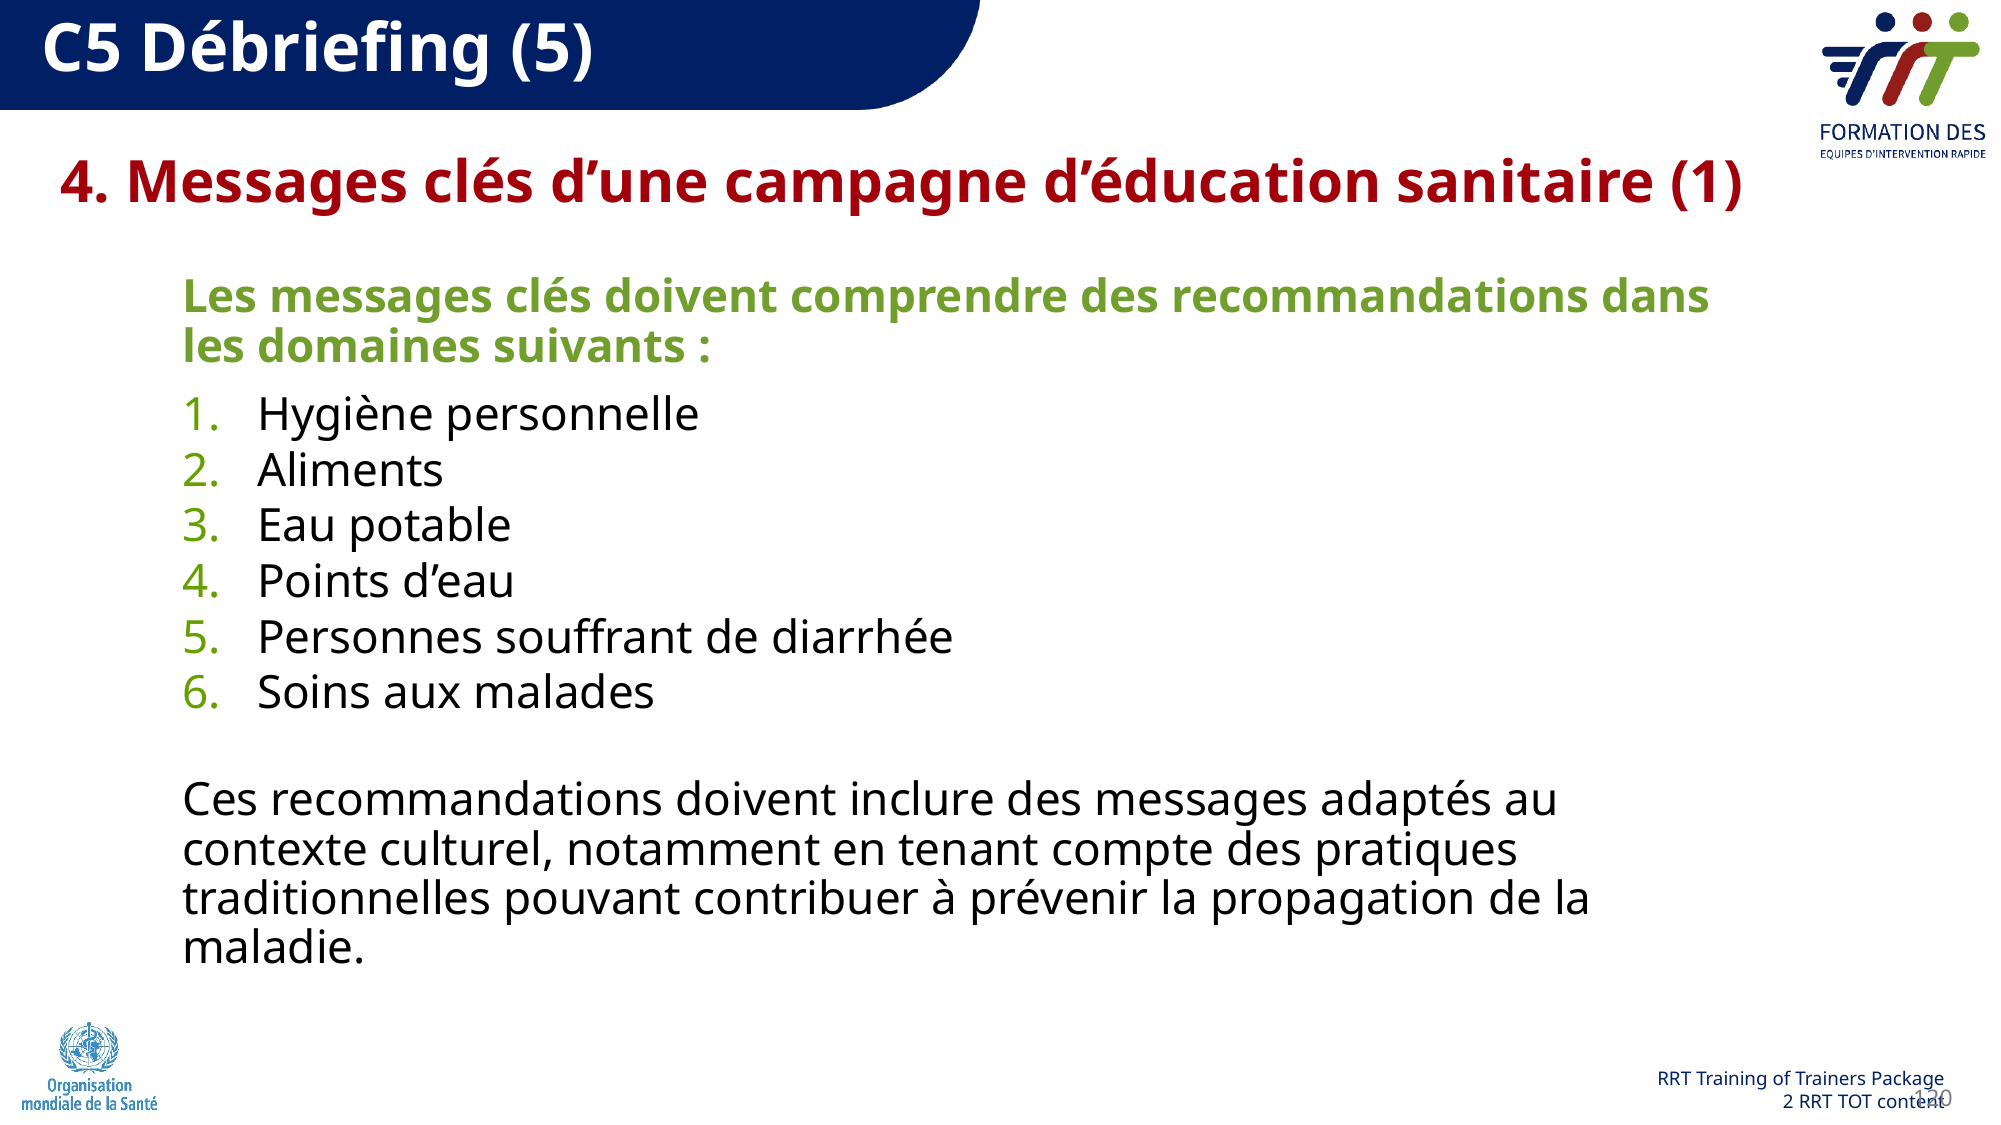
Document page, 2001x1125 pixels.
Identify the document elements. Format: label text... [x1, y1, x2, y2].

title C5 Débriefing (5) [33, 0, 621, 103]
text_box 4. Messages clés d’une campagne d’éducation sanitaire (1) [53, 144, 1783, 223]
picture [1820, 11, 1986, 160]
list Les messages clés doivent comprendre des recommandations dans les domaines suivants : Hygiène personnelle Aliments Eau potable Points d’eau Personnes souffrant de diarrhée Soins aux malades Ces recommandations doivent inclure des messages adaptés au contexte culturel, notamment en tenant compte des pratiques traditionnelles pouvant contribuer à prévenir la propagation de la maladie. [174, 265, 1749, 1030]
picture [0, 0, 981, 110]
picture [20, 1020, 158, 1111]
